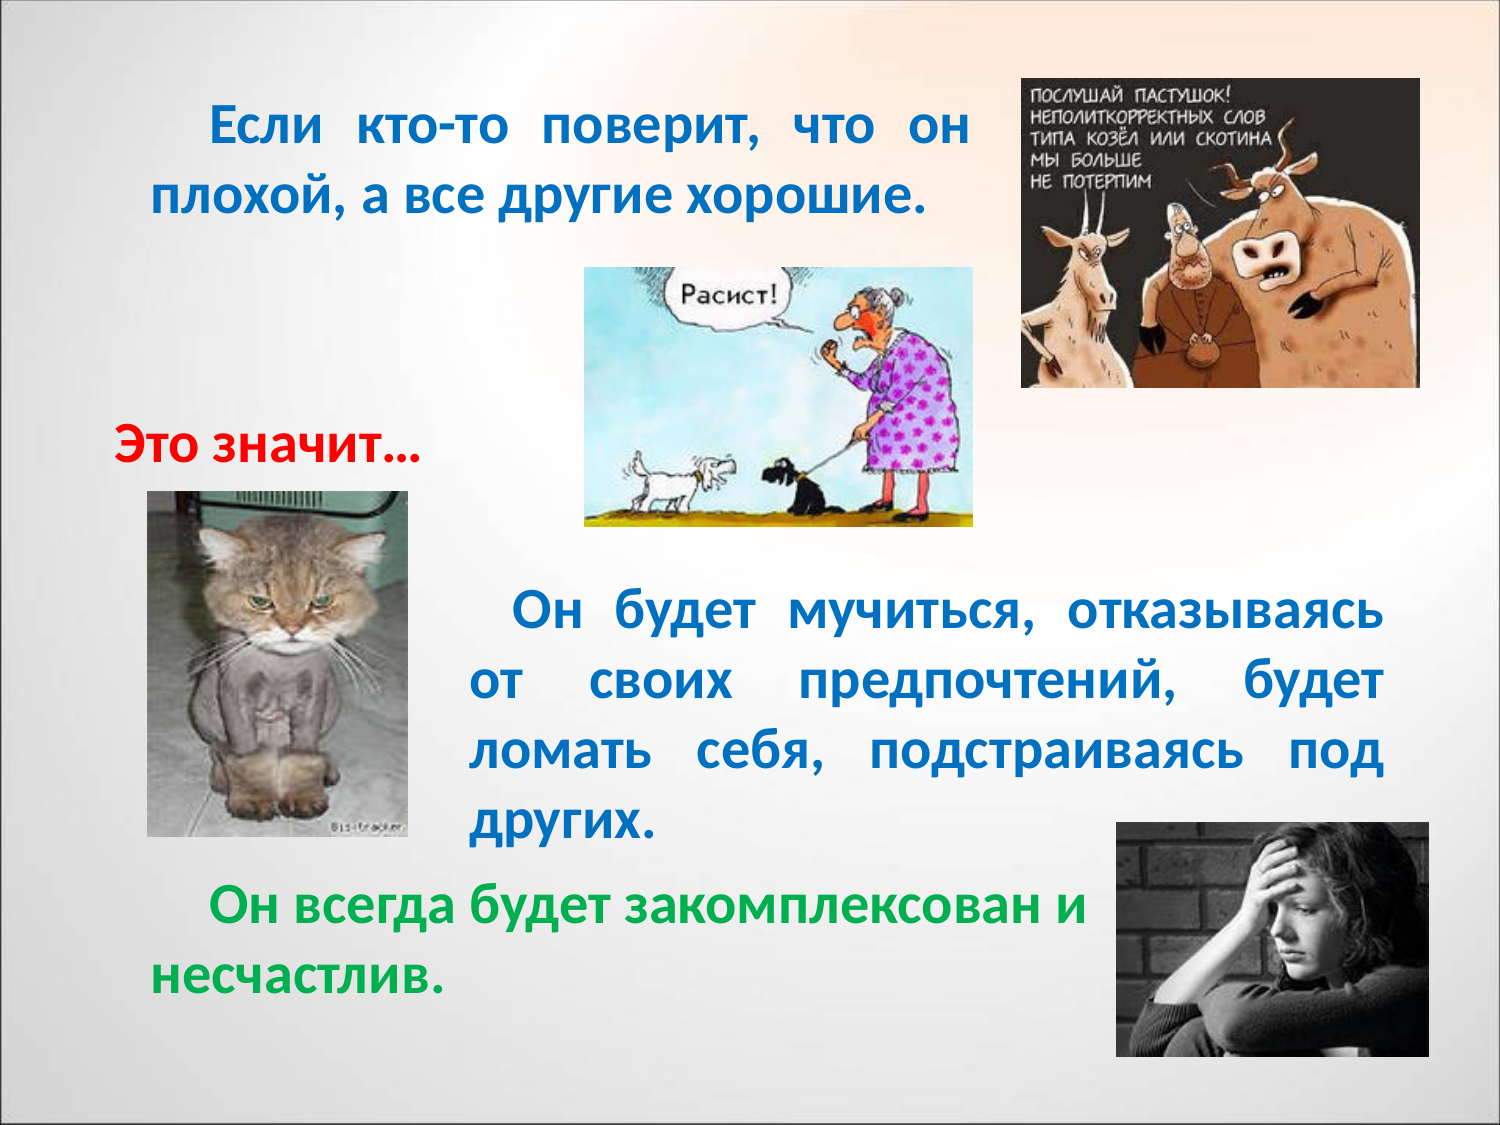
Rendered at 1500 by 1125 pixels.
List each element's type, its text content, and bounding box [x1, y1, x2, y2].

text_box Он будет мучиться, отказываясь от своих предпочтений, будет ломать себя, подстраиваясь под других. [454, 562, 1400, 857]
picture [0, 0, 1500, 1125]
text_box Если кто-то поверит, что он плохой, а все другие хорошие. [135, 78, 987, 233]
text_box Это значит… [100, 397, 491, 482]
text_box Он всегда будет закомплексован и несчастлив. [135, 857, 1110, 1013]
